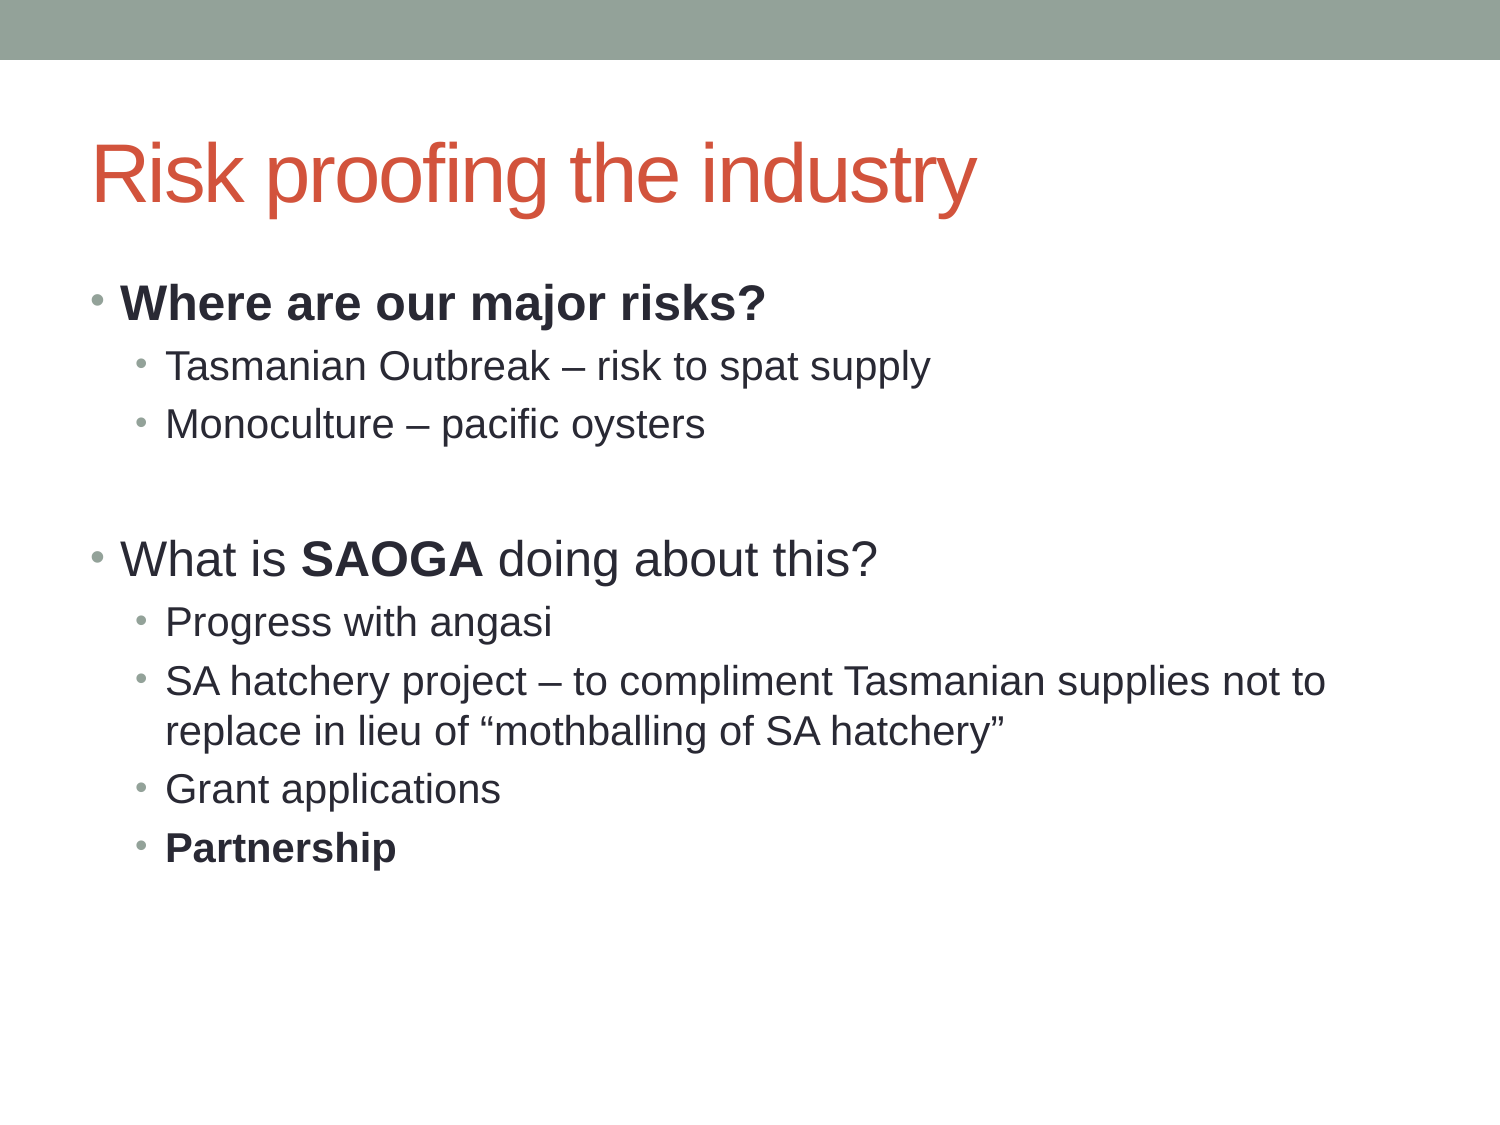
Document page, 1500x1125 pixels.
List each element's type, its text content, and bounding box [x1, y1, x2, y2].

list Where are our major risks? Tasmanian Outbreak – risk to spat supply Monoculture – pacific oysters What is SAOGA doing about this? Progress with angasi SA hatchery project – to compliment Tasmanian supplies not to replace in lieu of “mothballing of SA hatchery” Grant applications Partnership [75, 262, 1425, 1063]
title Risk proofing the industry [75, 87, 1425, 250]
